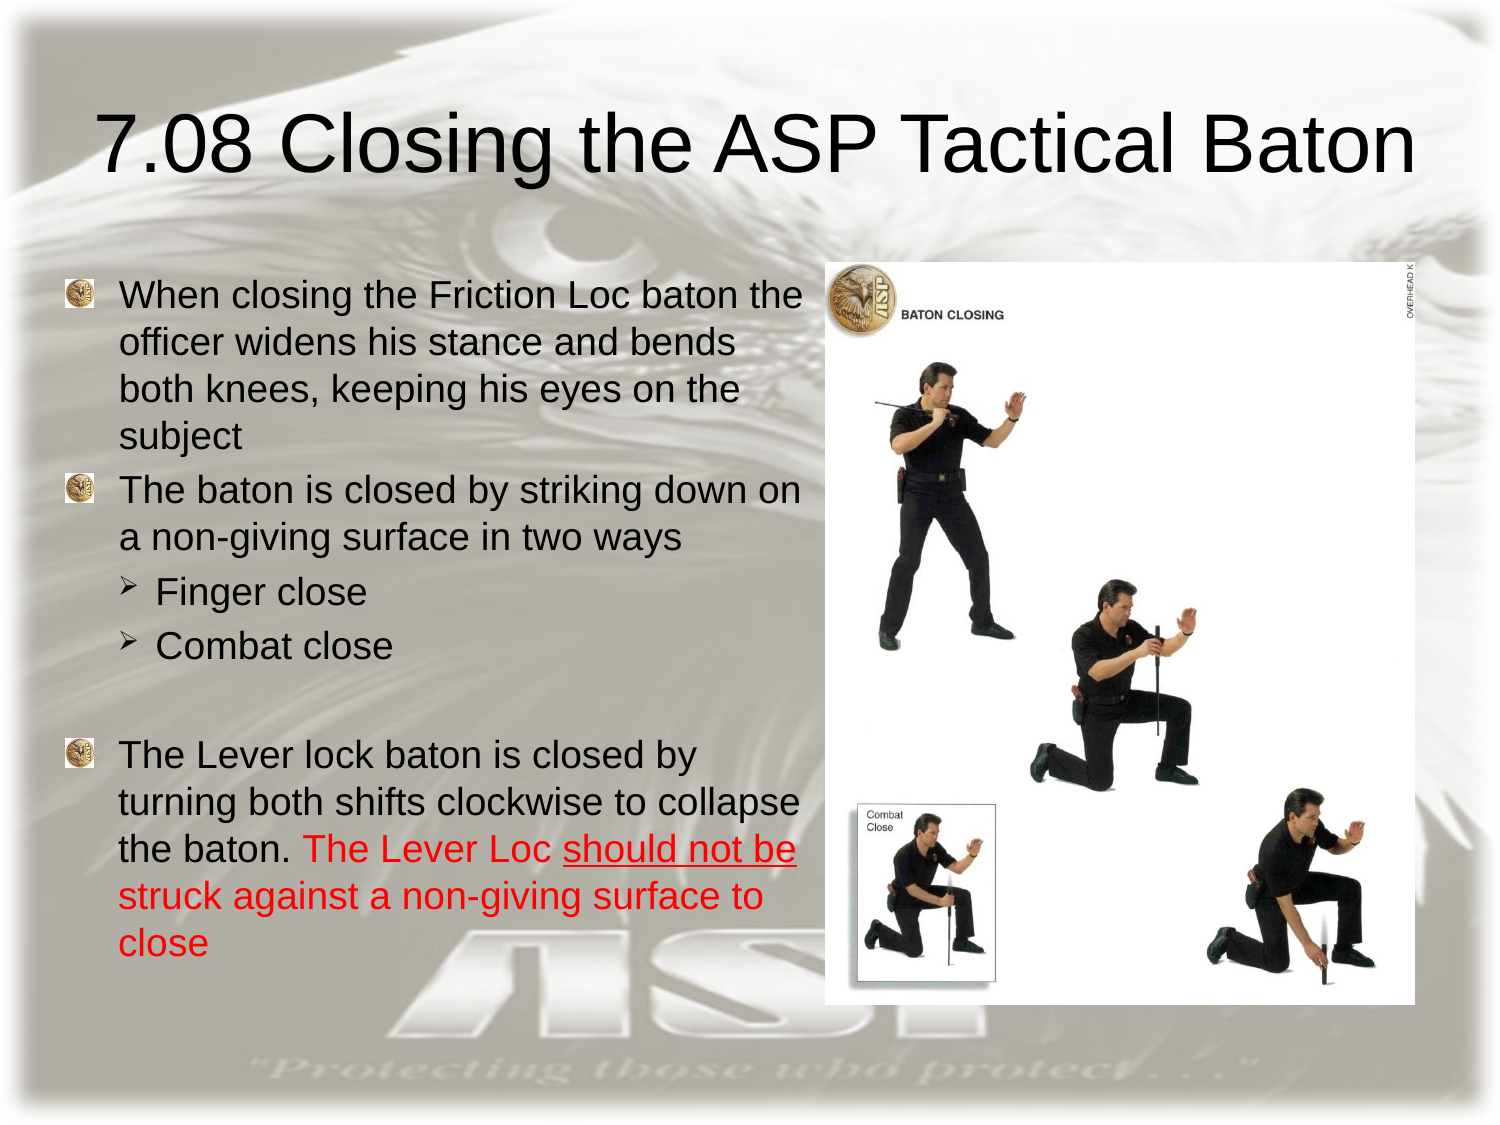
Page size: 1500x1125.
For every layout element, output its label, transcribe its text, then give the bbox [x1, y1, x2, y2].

picture [65, 473, 94, 503]
picture [65, 279, 94, 308]
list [824, 262, 1415, 1006]
picture [65, 738, 94, 768]
list When closing the Friction Loc baton the officer widens his stance and bends both knees, keeping his eyes on the subject The baton is closed by striking down on a non-giving surface in two ways Finger close Combat close The Lever lock baton is closed by turning both shifts clockwise to collapse the baton. The Lever Loc should not be struck against a non-giving surface to close [50, 262, 822, 975]
title 7.08 Closing the ASP Tactical Baton [50, 45, 1463, 233]
